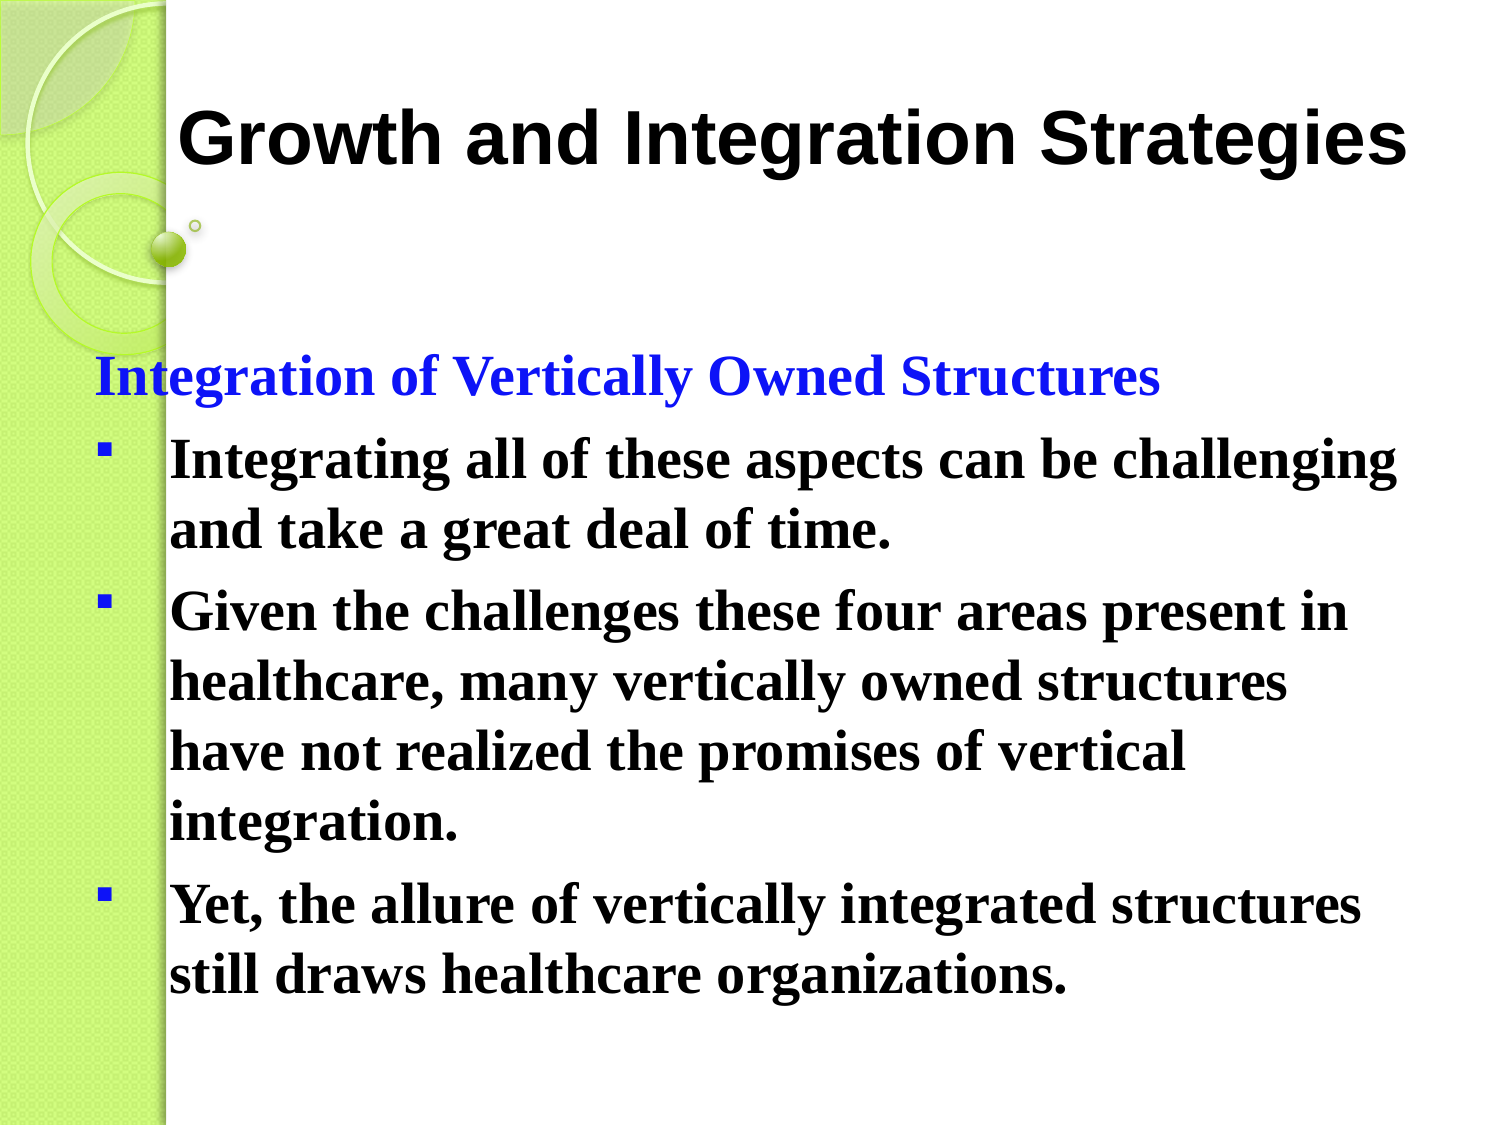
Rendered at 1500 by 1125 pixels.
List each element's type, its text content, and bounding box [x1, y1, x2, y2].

title Growth and Integration Strategies [162, 59, 1450, 188]
subtitle Integration of Vertically Owned Structures Integrating all of these aspects can be challenging and take a great deal of time. Given the challenges these four areas present in healthcare, many vertically owned structures have not realized the promises of vertical integration. Yet, the allure of vertically integrated structures still draws healthcare organizations. [75, 337, 1425, 1038]
